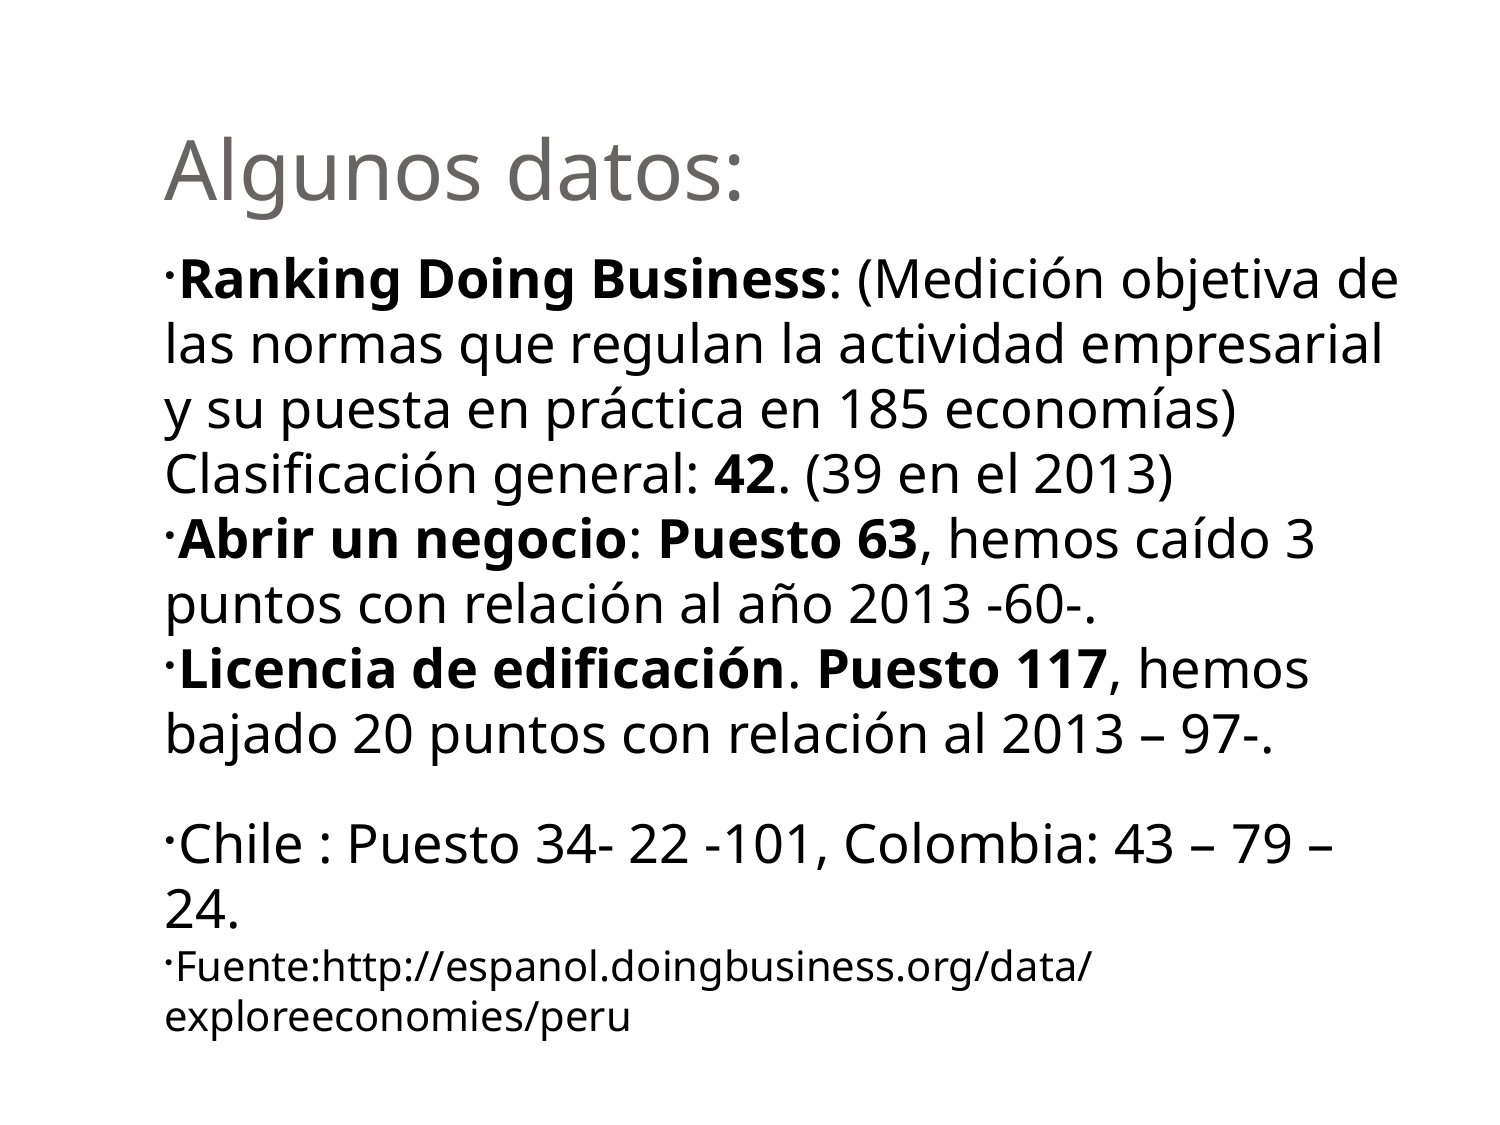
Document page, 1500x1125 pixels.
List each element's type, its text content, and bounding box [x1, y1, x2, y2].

text_box Ranking Doing Business: (Medición objetiva de las normas que regulan la actividad empresarial y su puesta en práctica en 185 economías) Clasificación general: 42. (39 en el 2013) Abrir un negocio: Puesto 63, hemos caído 3 puntos con relación al año 2013 -60-. Licencia de edificación. Puesto 117, hemos bajado 20 puntos con relación al 2013 – 97-. Chile : Puesto 34- 22 -101, Colombia: 43 – 79 – 24. Fuente:http://espanol.doingbusiness.org/data/exploreeconomies/peru [150, 237, 1425, 988]
text_box Algunos datos: [150, 45, 1425, 233]
